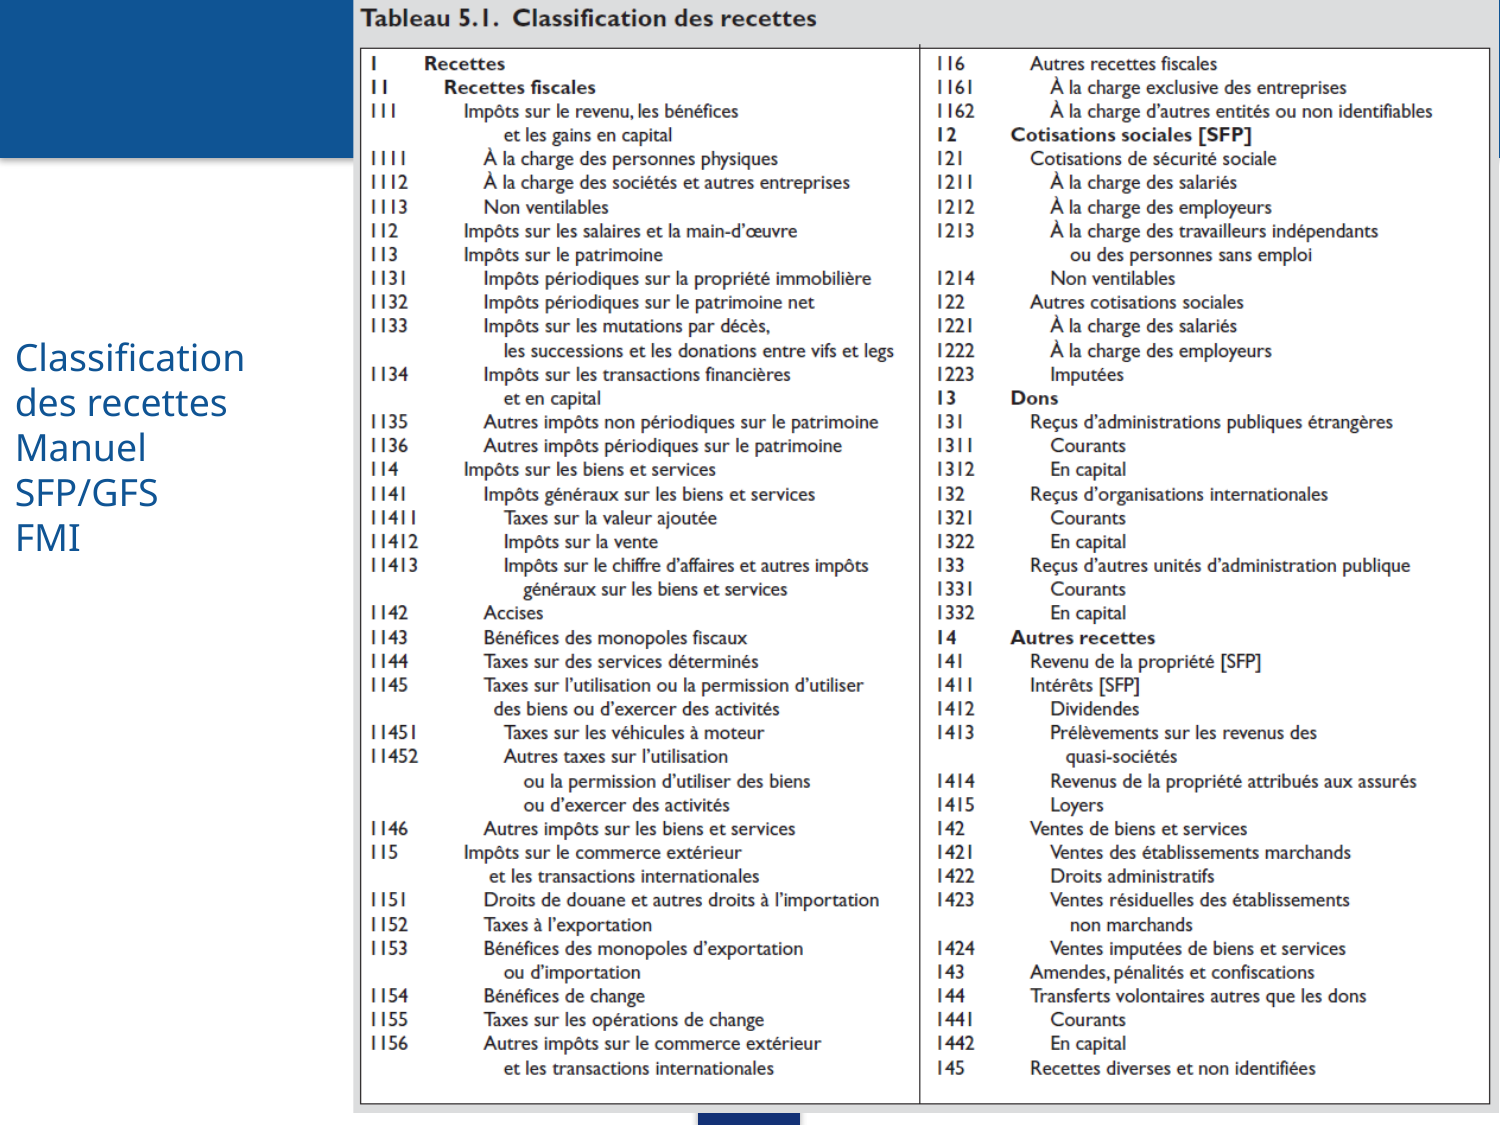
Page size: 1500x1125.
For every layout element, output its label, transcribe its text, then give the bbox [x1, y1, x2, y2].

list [352, 0, 1500, 1113]
text_box Classification des recettes Manuel SFP/GFS FMI [0, 326, 313, 566]
